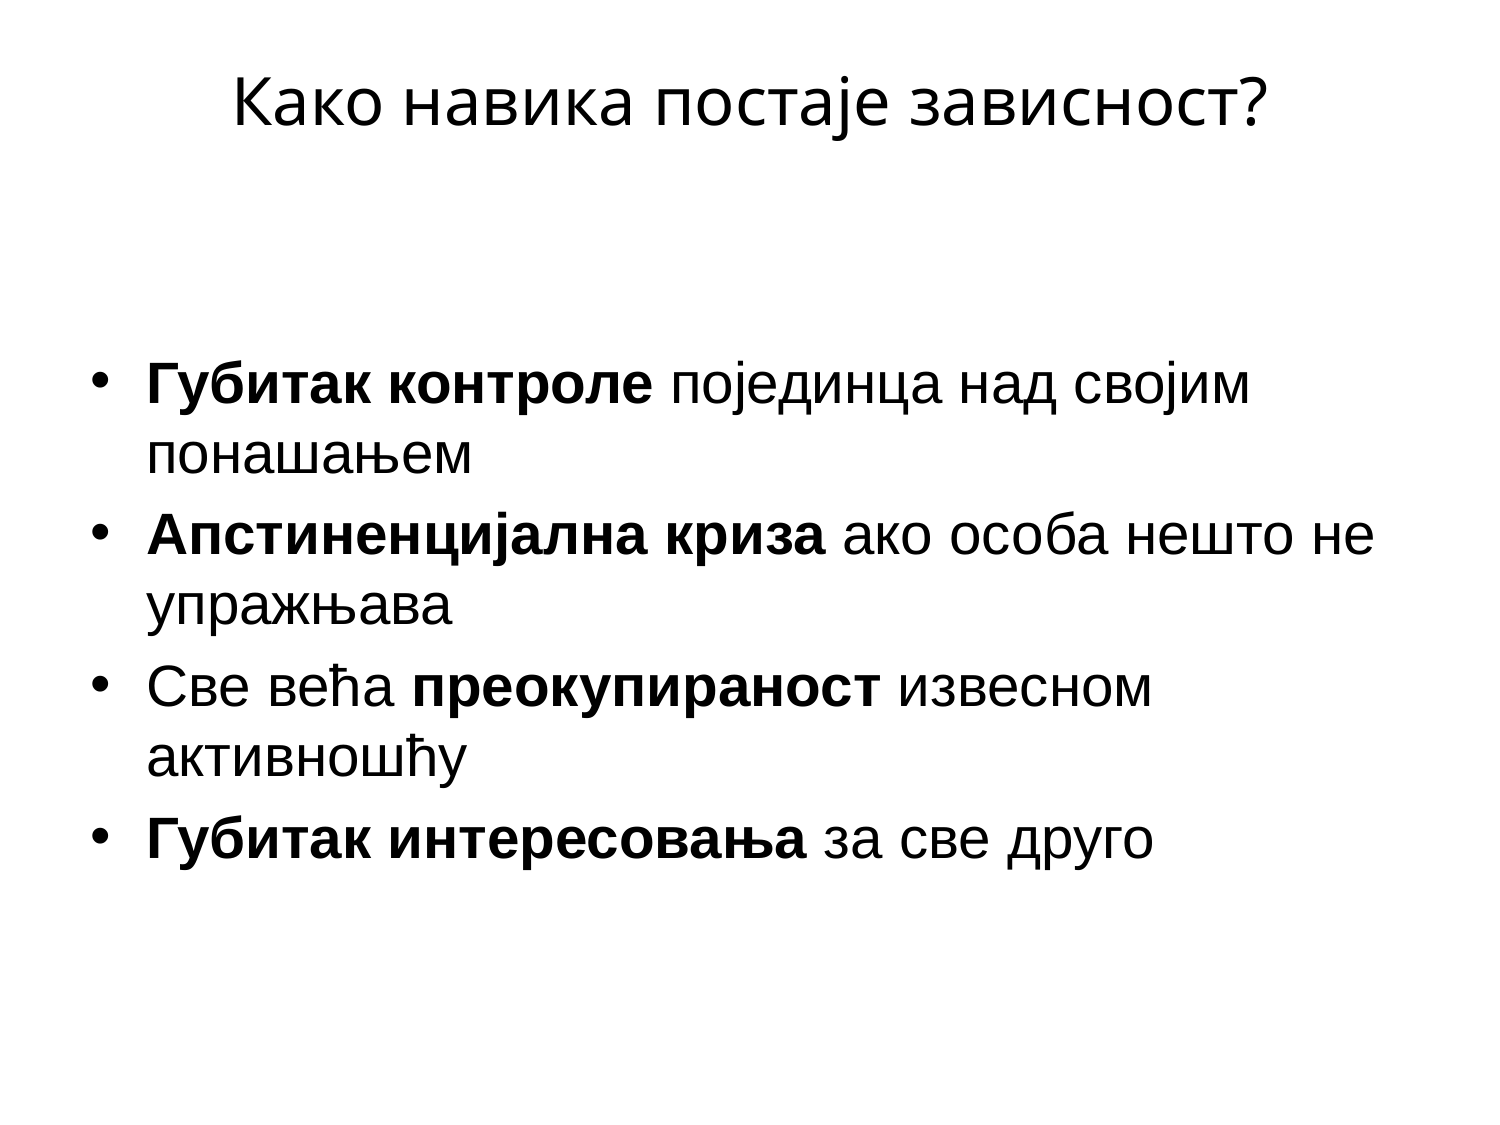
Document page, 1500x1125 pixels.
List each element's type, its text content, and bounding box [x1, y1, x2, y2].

list Губитак контроле појединца над својим понашањем Апстиненцијална криза ако особа нешто не упражњава Све већа преокупираност извесном активношћу Губитак интересовања за све друго [74, 337, 1426, 1001]
title Како навика постаје зависност? [74, 44, 1426, 233]
